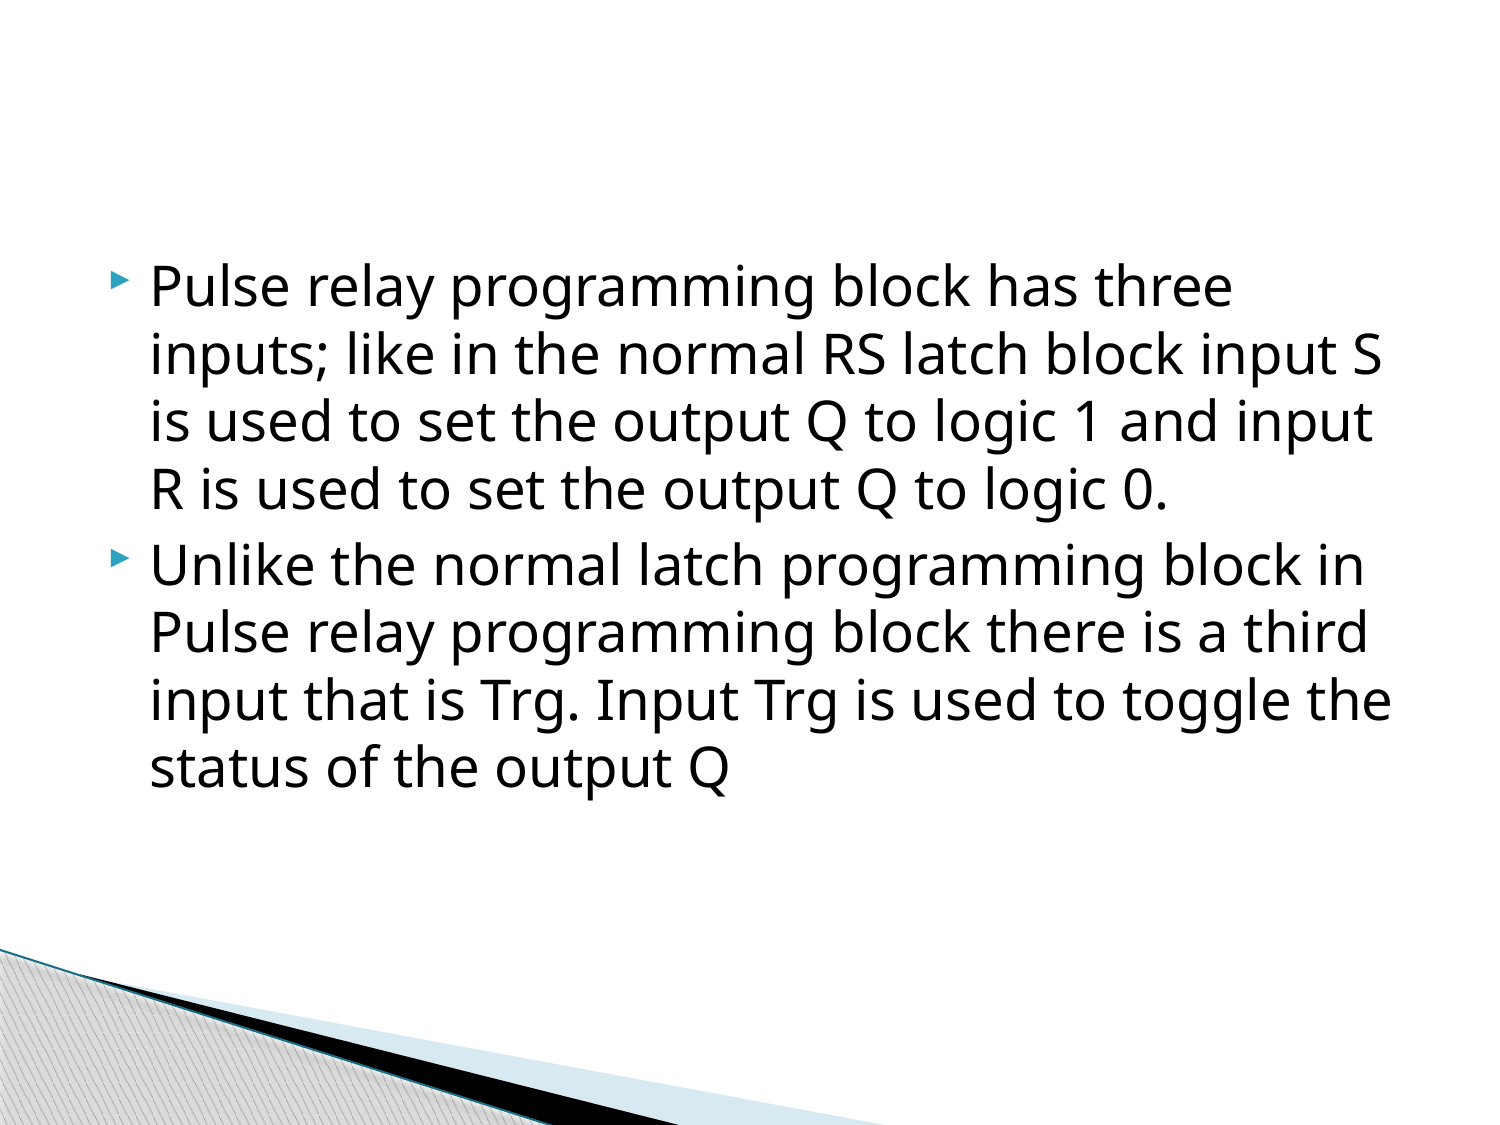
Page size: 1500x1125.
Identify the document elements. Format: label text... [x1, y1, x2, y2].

list Pulse relay programming block has three inputs; like in the normal RS latch block input S is used to set the output Q to logic 1 and input R is used to set the output Q to logic 0. Unlike the normal latch programming block in Pulse relay programming block there is a third input that is Trg. Input Trg is used to toggle the status of the output Q [75, 243, 1425, 986]
